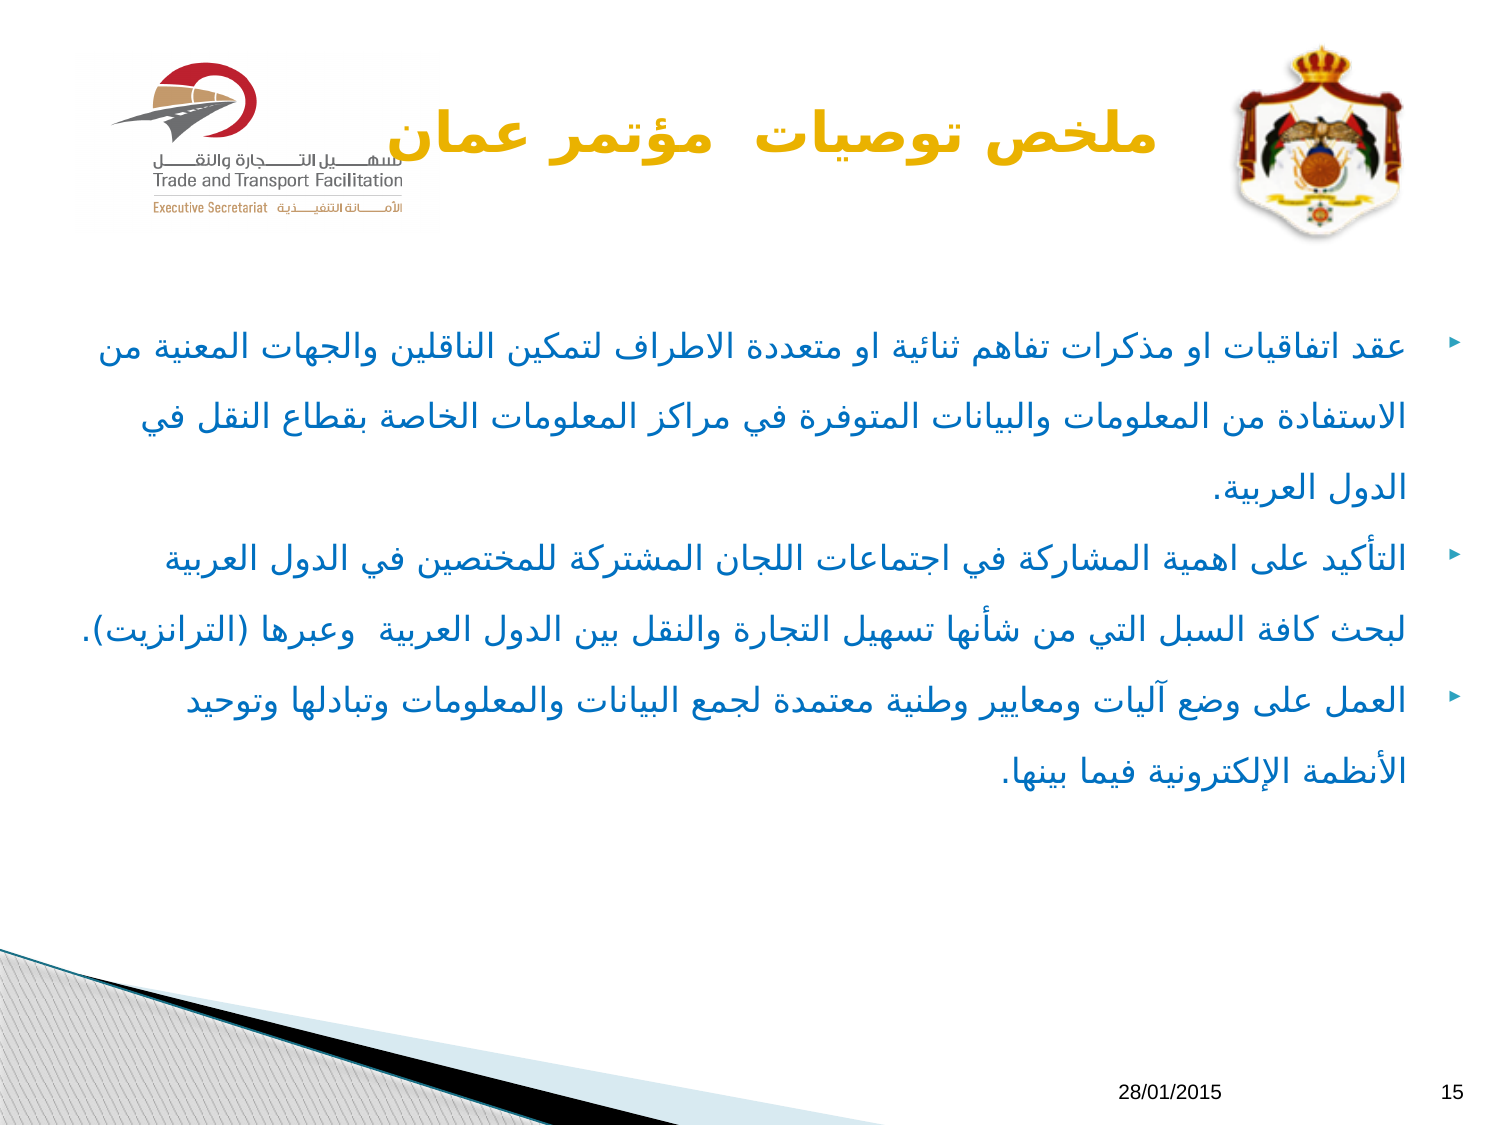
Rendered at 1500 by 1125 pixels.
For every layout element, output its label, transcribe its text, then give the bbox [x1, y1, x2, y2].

list عقد اتفاقيات او مذكرات تفاهم ثنائية او متعددة الاطراف لتمكين الناقلين والجهات المعنية من الاستفادة من المعلومات والبيانات المتوفرة في مراكز المعلومات الخاصة بقطاع النقل في الدول العربية. التأكيد على اهمية المشاركة في اجتماعات اللجان المشتركة للمختصين في الدول العربية لبحث كافة السبل التي من شأنها تسهيل التجارة والنقل بين الدول العربية وعبرها (الترانزيت). العمل على وضع آليات ومعايير وطنية معتمدة لجمع البيانات والمعلومات وتبادلها وتوحيد الأنظمة الإلكترونية فيما بينها. [61, 287, 1466, 996]
picture [75, 51, 440, 233]
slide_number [1103, 1051, 1418, 1112]
slide_number 15 [1418, 1051, 1479, 1112]
title ملخص توصيات مؤتمر عمان [334, 104, 1211, 217]
picture [1209, 24, 1425, 260]
